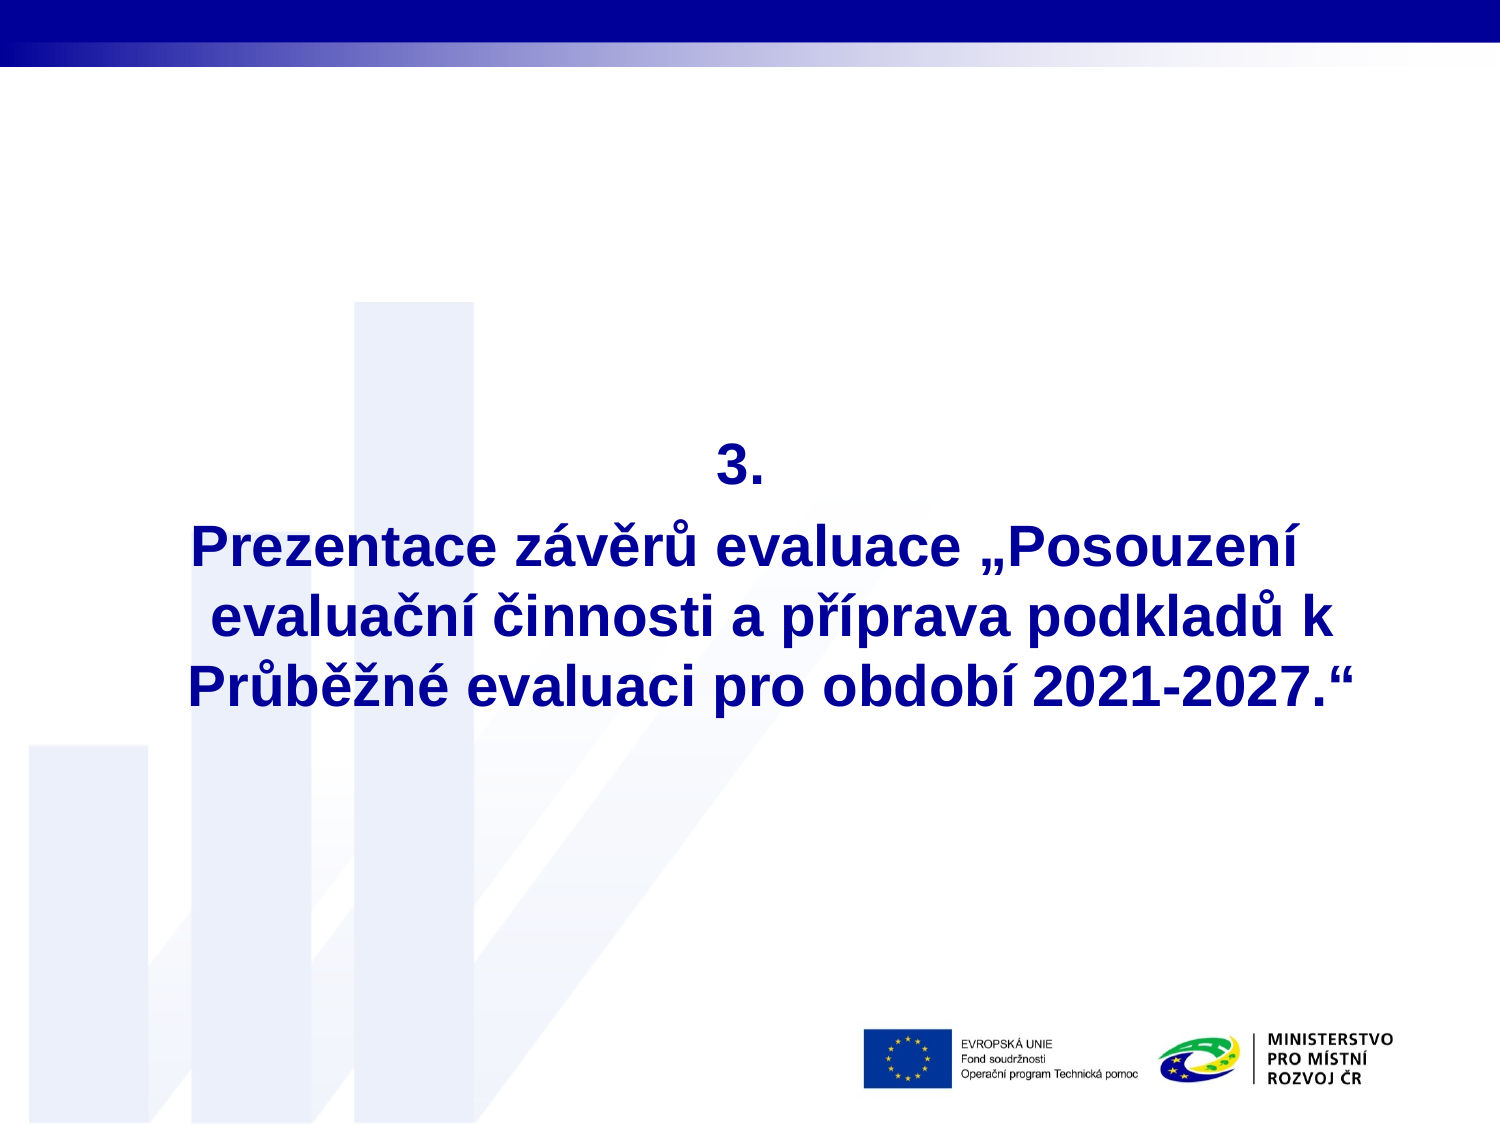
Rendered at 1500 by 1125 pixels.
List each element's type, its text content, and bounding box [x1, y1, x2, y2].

picture [29, 302, 1412, 1125]
list 3. Prezentace závěrů evaluace „Posouzení evaluační činnosti a příprava podkladů k Průběžné evaluaci pro období 2021-2027.“ [64, 255, 1425, 1012]
